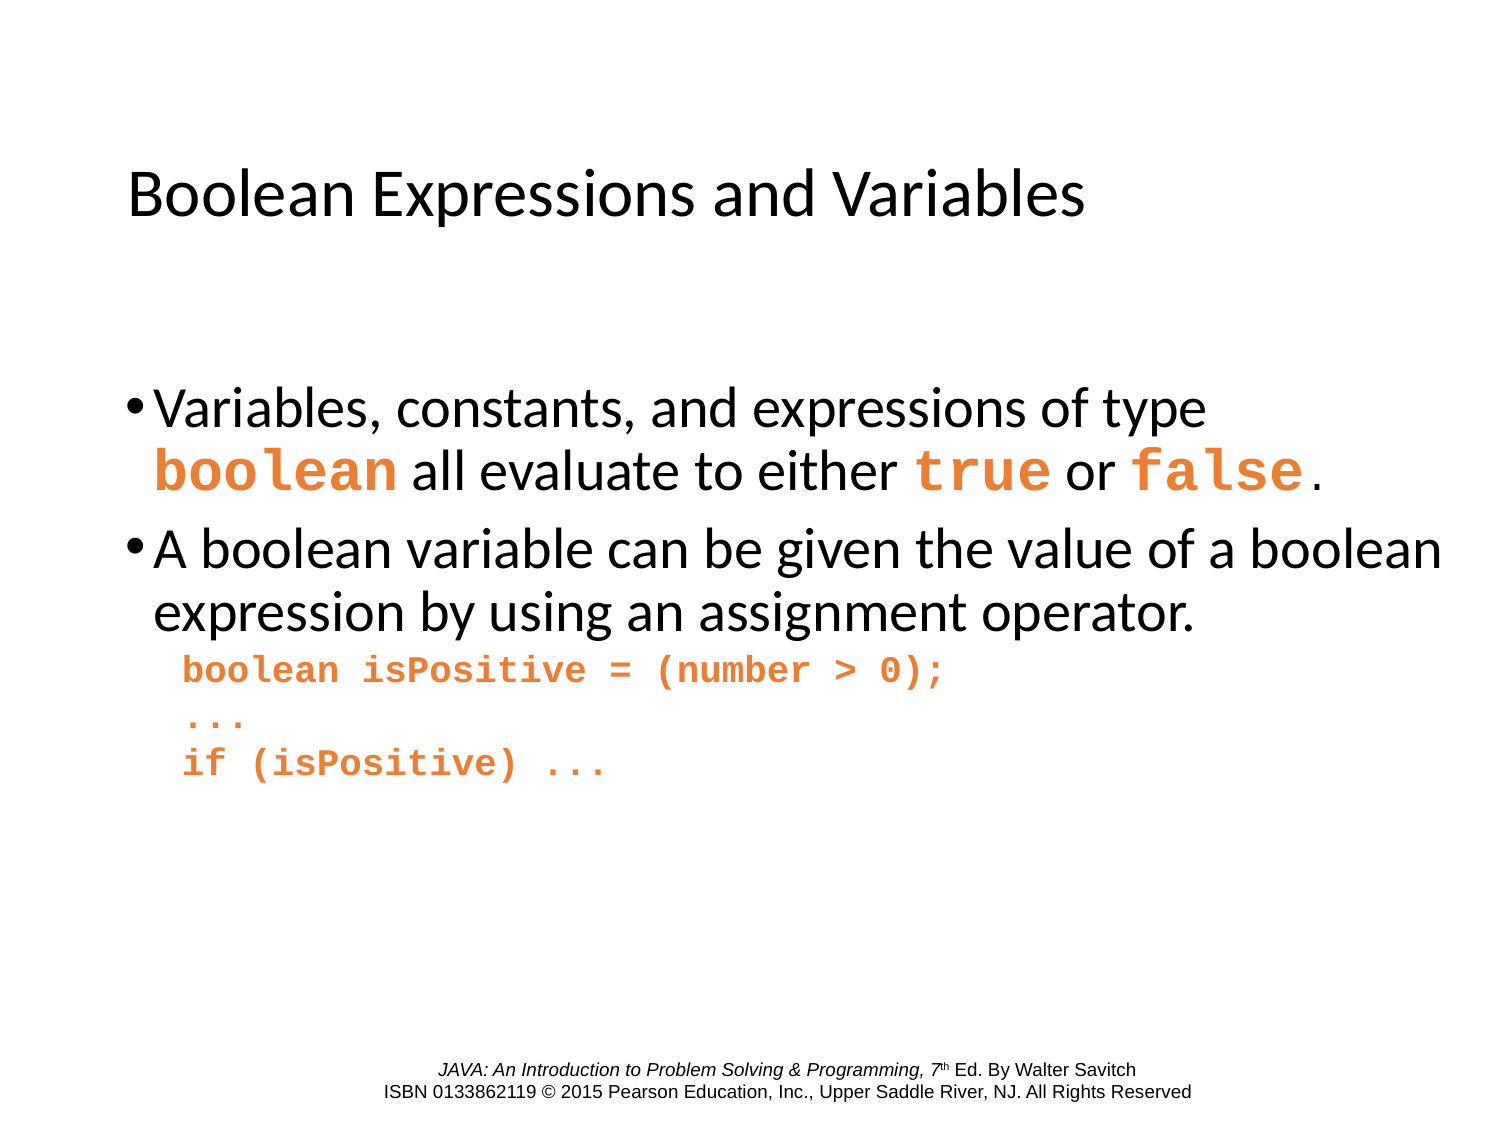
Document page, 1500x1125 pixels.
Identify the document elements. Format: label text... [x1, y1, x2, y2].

title Boolean Expressions and Variables [112, 76, 1388, 312]
list Variables, constants, and expressions of type boolean all evaluate to either true or false. A boolean variable can be given the value of a boolean expression by using an assignment operator. boolean isPositive = (number > 0); ... if (isPositive) ... [110, 369, 1461, 1002]
